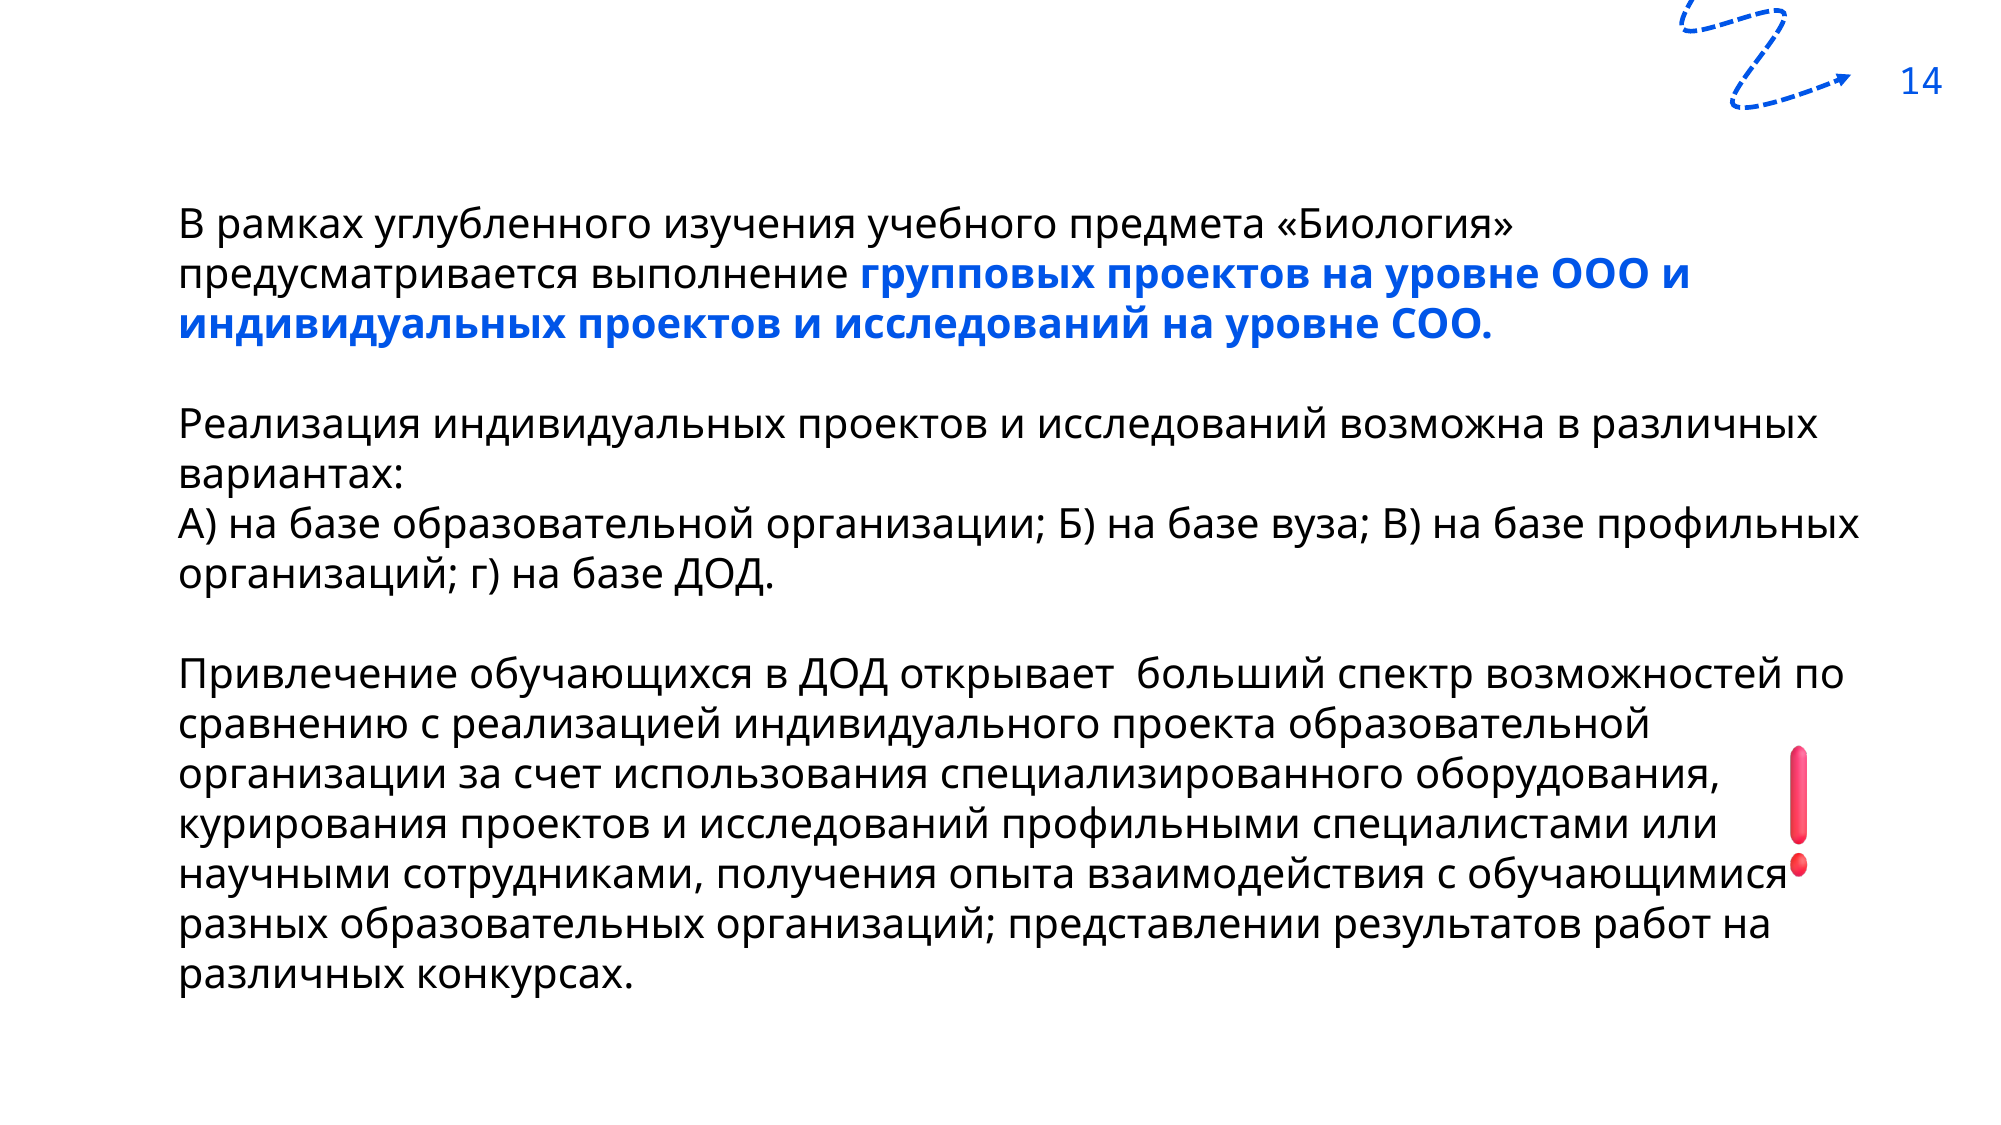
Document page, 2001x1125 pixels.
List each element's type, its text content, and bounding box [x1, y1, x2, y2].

picture [1744, 736, 1852, 886]
text_box В рамках углубленного изучения учебного предмета «Биология» предусматривается выполнение групповых проектов на уровне ООО и индивидуальных проектов и исследований на уровне СОО. Реализация индивидуальных проектов и исследований возможна в различных вариантах: А) на базе образовательной организации; Б) на базе вуза; В) на базе профильных организаций; г) на базе ДОД. Привлечение обучающихся в ДОД открывает больший спектр возможностей по сравнению с реализацией индивидуального проекта образовательной организации за счет использования специализированного оборудования, курирования проектов и исследований профильными специалистами или научными сотрудниками, получения опыта взаимодействия с обучающимися разных образовательных организаций; представлении результатов работ на различных конкурсах. [163, 189, 1905, 1065]
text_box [0, 0, 2000, 160]
